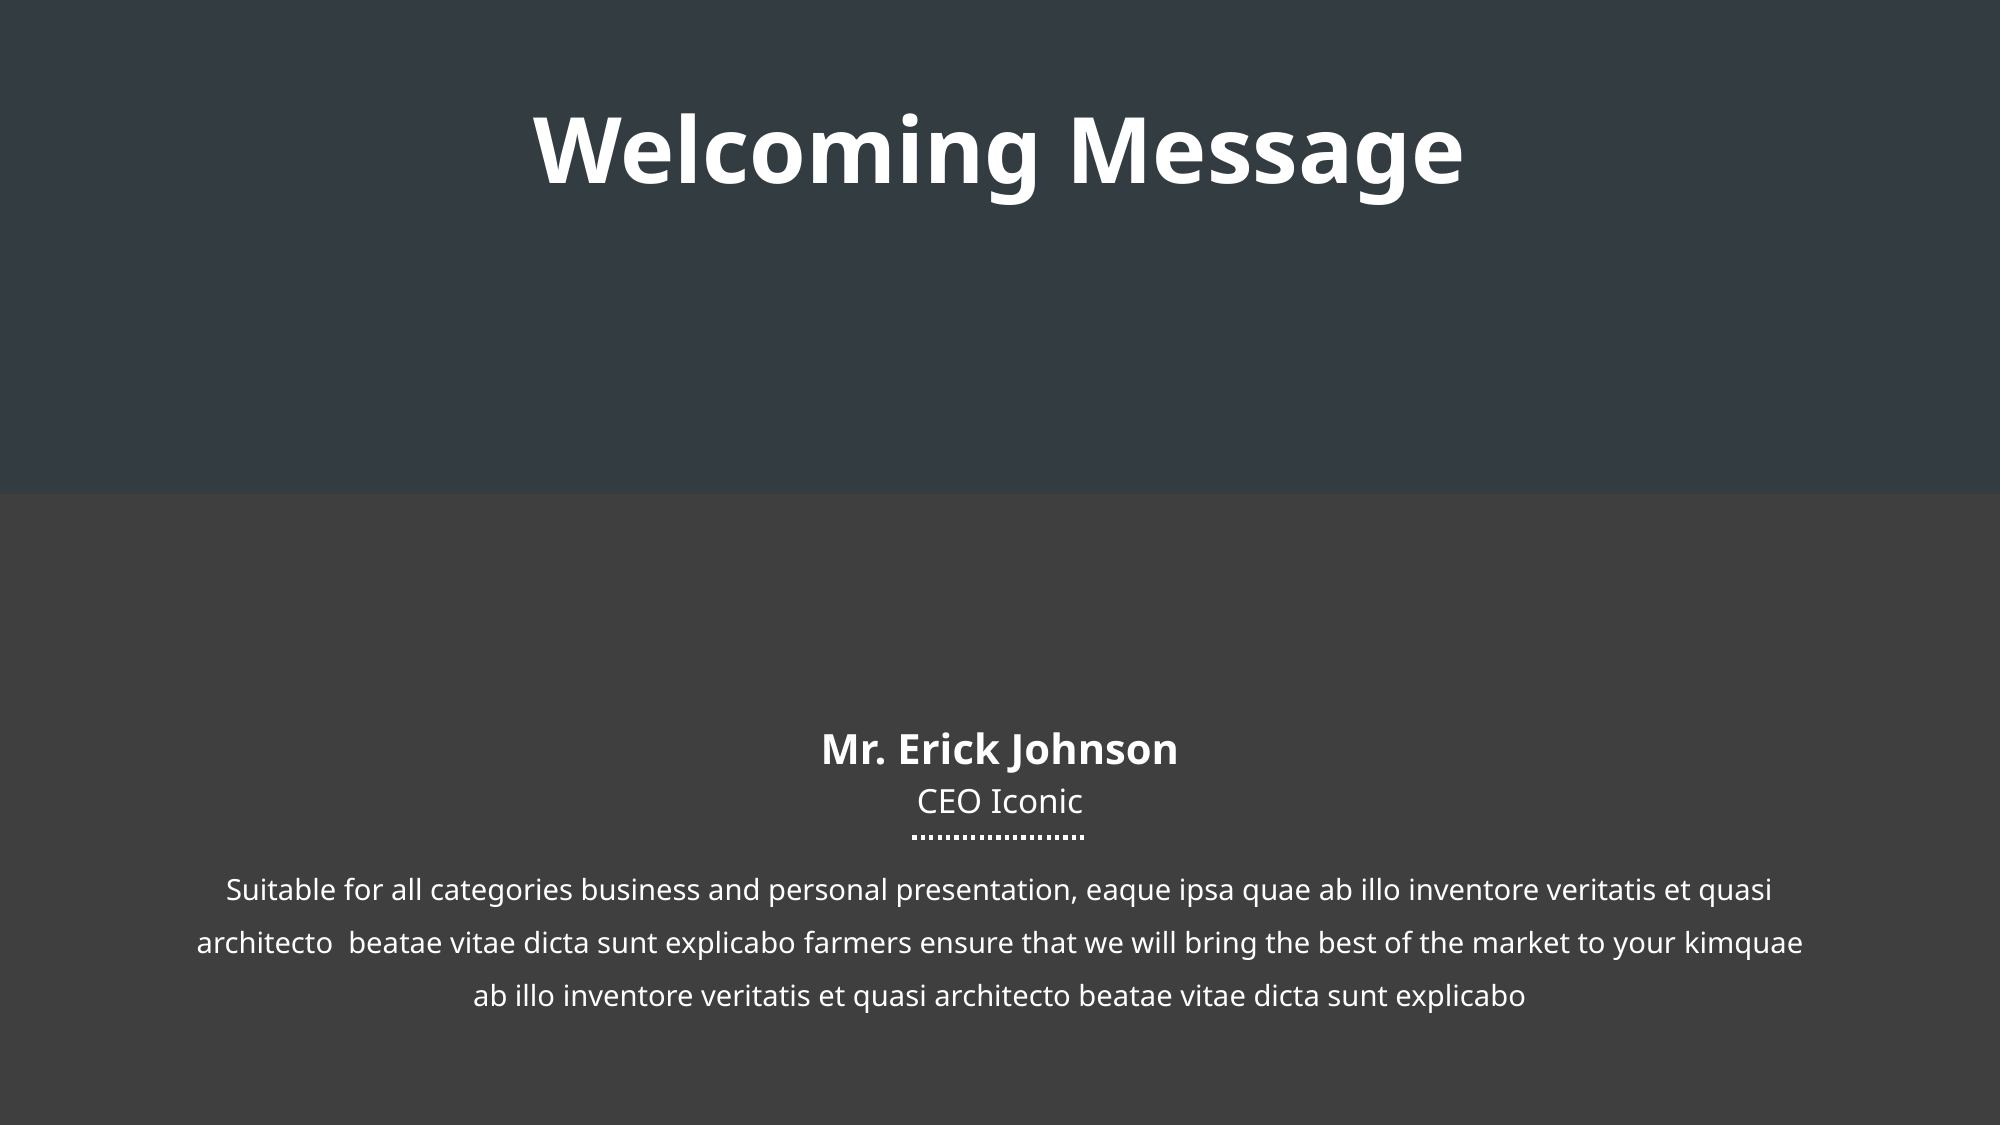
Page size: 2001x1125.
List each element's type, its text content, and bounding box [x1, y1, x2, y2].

text_box Mr. Erick Johnson [805, 715, 1195, 780]
text_box CEO Iconic [807, 752, 1193, 828]
picture [0, 0, 2000, 705]
text_box Suitable for all categories business and personal presentation, eaque ipsa quae ab illo inventore veritatis et quasi architecto beatae vitae dicta sunt explicabo farmers ensure that we will bring the best of the market to your kimquae ab illo inventore veritatis et quasi architecto beatae vitae dicta sunt explicabo [171, 846, 1829, 1125]
